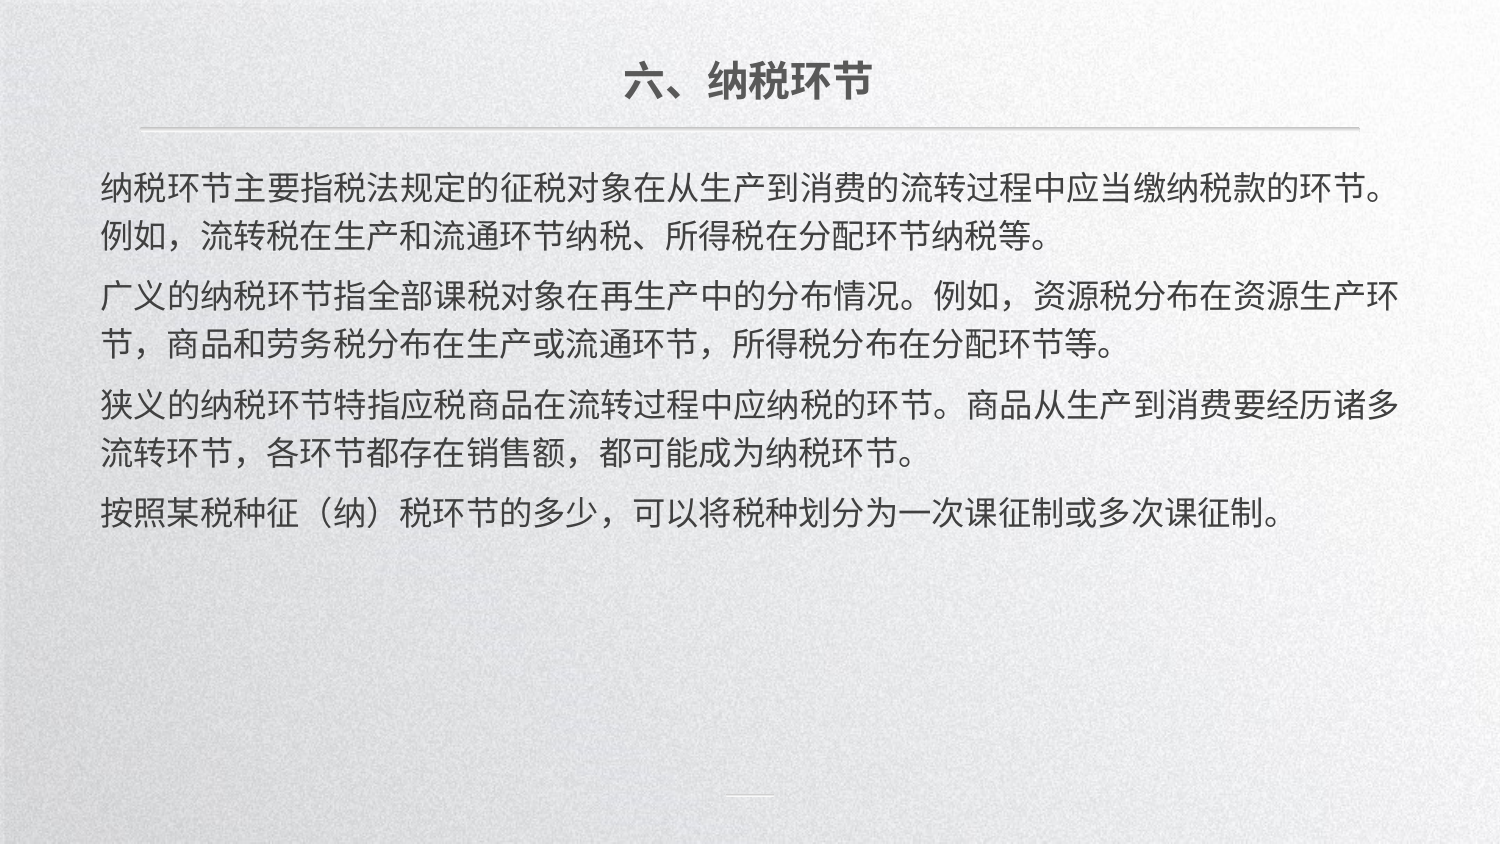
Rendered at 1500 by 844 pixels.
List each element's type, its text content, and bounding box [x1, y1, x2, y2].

text_box 纳税环节主要指税法规定的征税对象在从生产到消费的流转过程中应当缴纳税款的环节。例如，流转税在生产和流通环节纳税、所得税在分配环节纳税等。 广义的纳税环节指全部课税对象在再生产中的分布情况。例如，资源税分布在资源生产环节，商品和劳务税分布在生产或流通环节，所得税分布在分配环节等。 狭义的纳税环节特指应税商品在流转过程中应纳税的环节。商品从生产到消费要经历诸多流转环节，各环节都存在销售额，都可能成为纳税环节。 按照某税种征（纳）税环节的多少，可以将税种划分为一次课征制或多次课征制。 [100, 159, 1400, 533]
text_box 六、纳税环节 [459, 49, 1038, 111]
picture [0, 0, 1500, 844]
